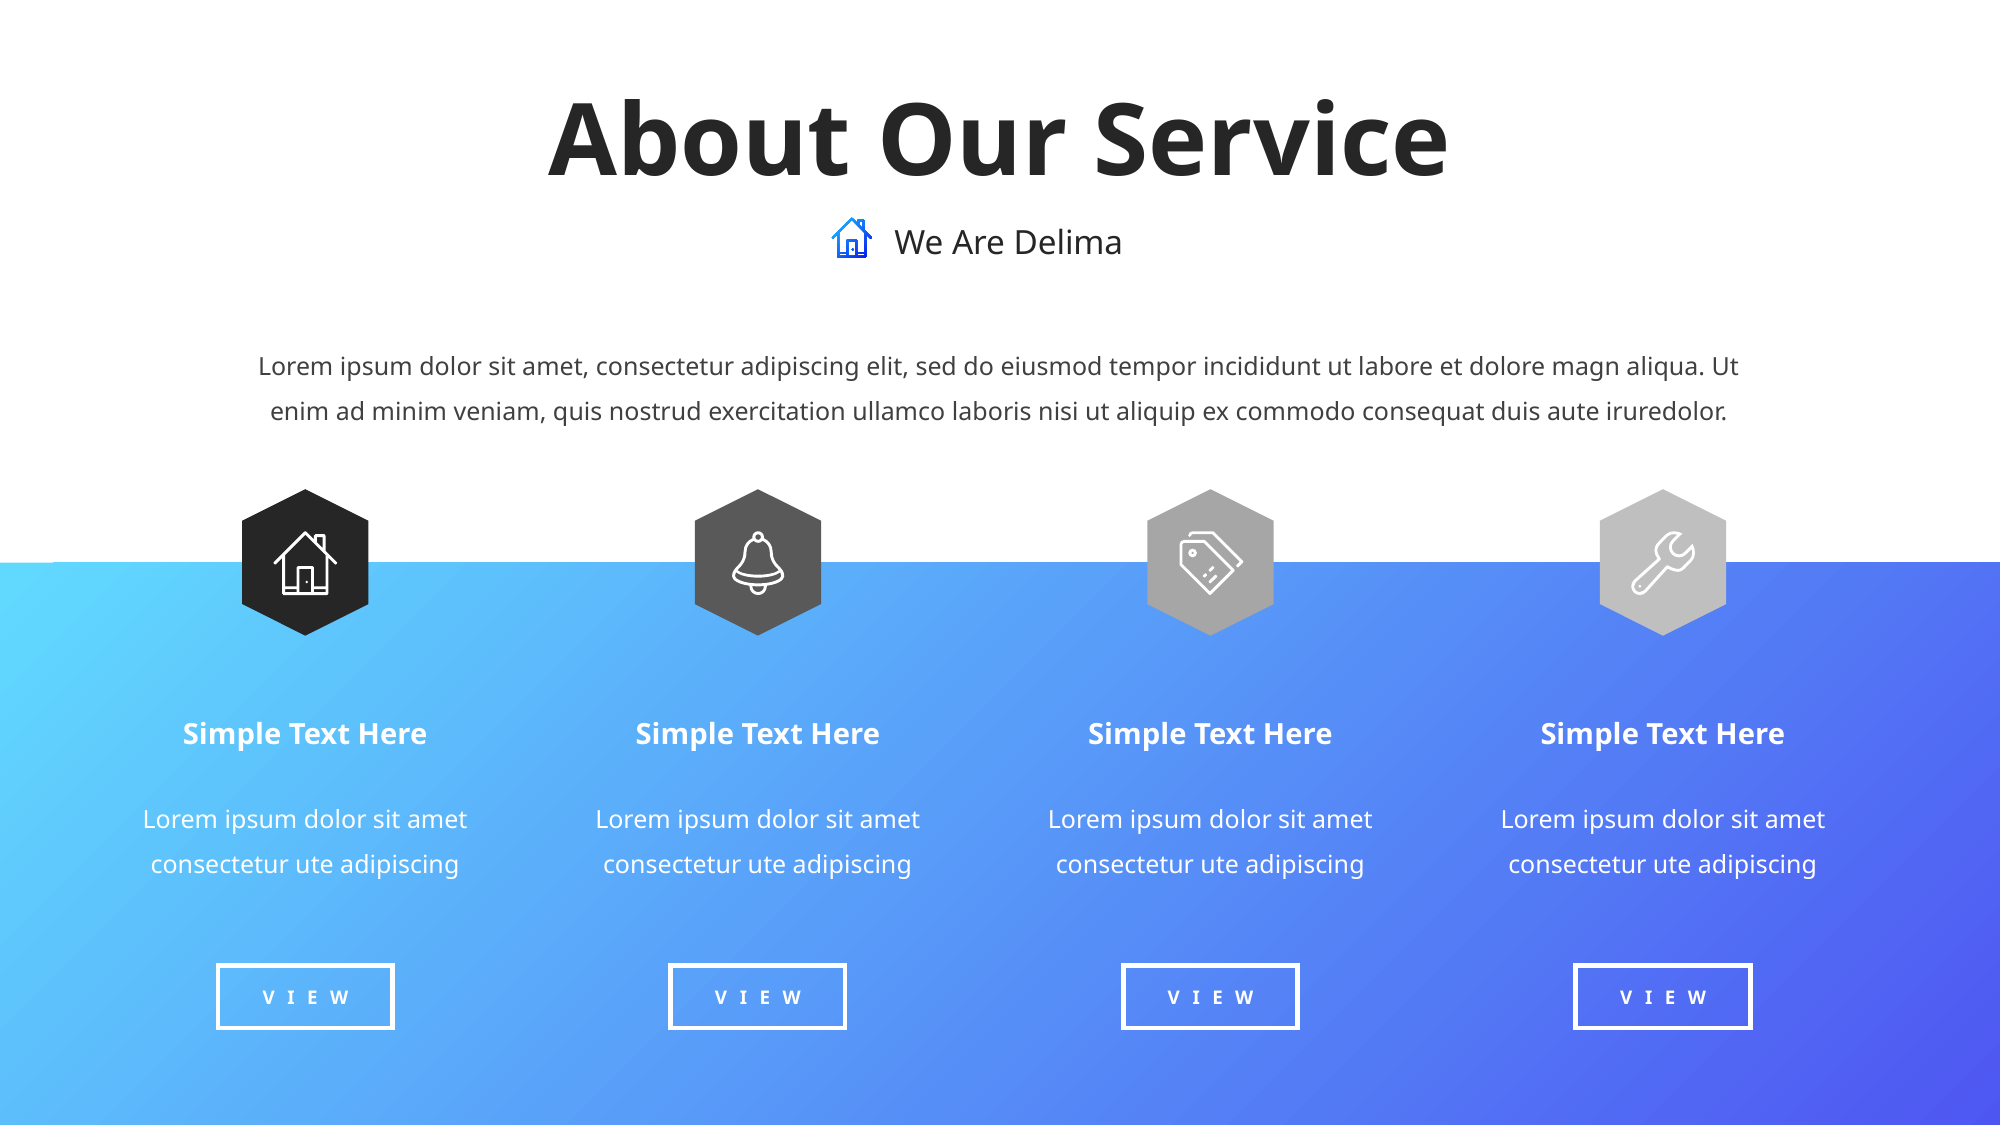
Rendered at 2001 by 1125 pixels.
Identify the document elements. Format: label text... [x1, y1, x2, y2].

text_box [1147, 489, 1274, 636]
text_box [694, 489, 822, 636]
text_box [1599, 489, 1727, 636]
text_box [115, 690, 496, 1029]
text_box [567, 690, 949, 1029]
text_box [242, 489, 369, 636]
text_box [425, 68, 1575, 270]
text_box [1020, 690, 1401, 1029]
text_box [1472, 690, 1854, 1029]
text_box Lorem ipsum dolor sit amet, consectetur adipiscing elit, sed do eiusmod tempor incididunt ut labore et dolore magn aliqua. Ut enim ad minim veniam, quis nostrud exercitation ullamco laboris nisi ut aliquip ex commodo consequat duis aute iruredolor. [216, 328, 1784, 433]
picture [0, 562, 2000, 1125]
